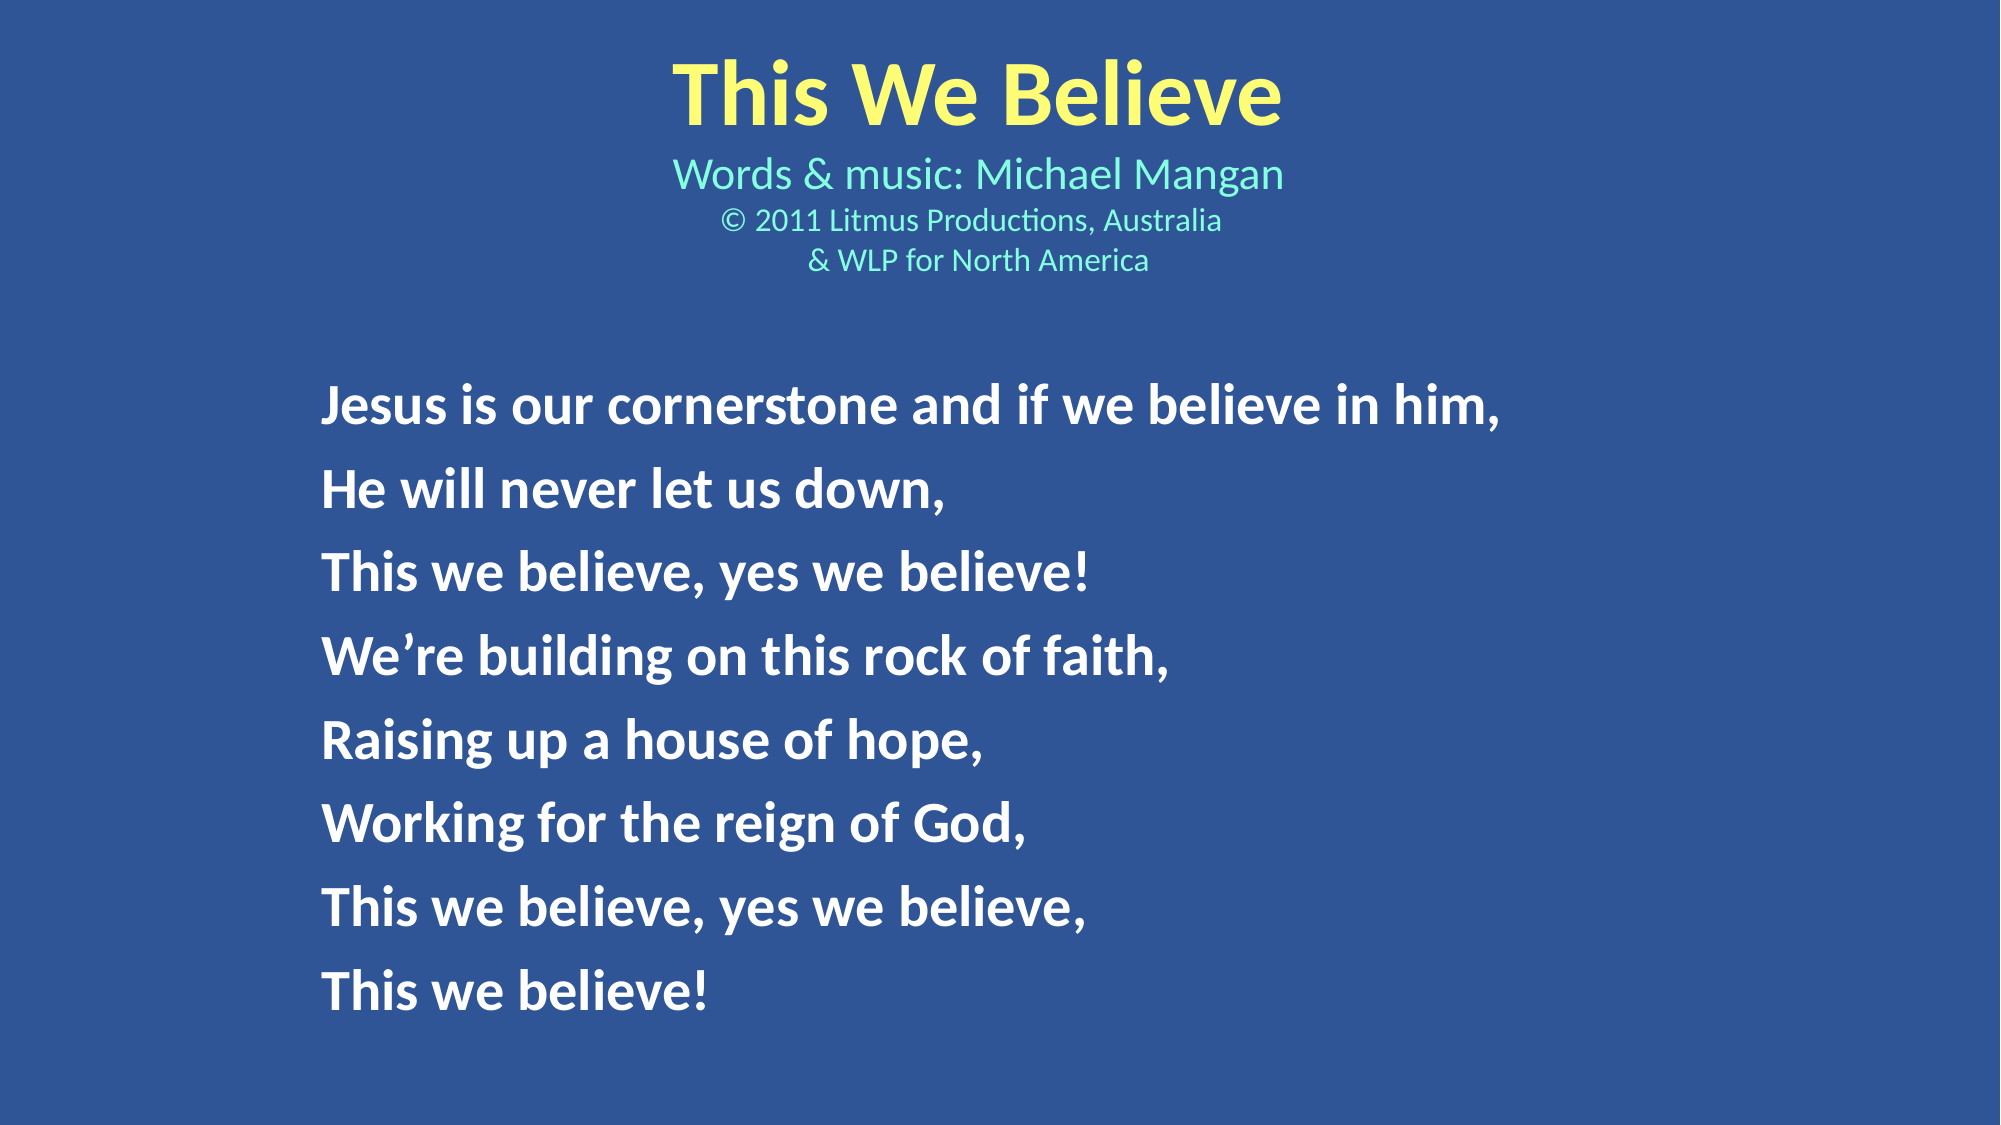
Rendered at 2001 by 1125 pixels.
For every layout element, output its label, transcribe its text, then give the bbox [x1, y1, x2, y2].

list Jesus is our cornerstone and if we believe in him, He will never let us down, This we believe, yes we believe! We’re building on this rock of faith, Raising up a house of hope, Working for the reign of God, This we believe, yes we believe, This we believe! [306, 366, 1694, 1040]
text_box This We Believe Words & music: Michael Mangan © 2011 Litmus Productions, Australia & WLP for North America [291, 0, 1667, 315]
